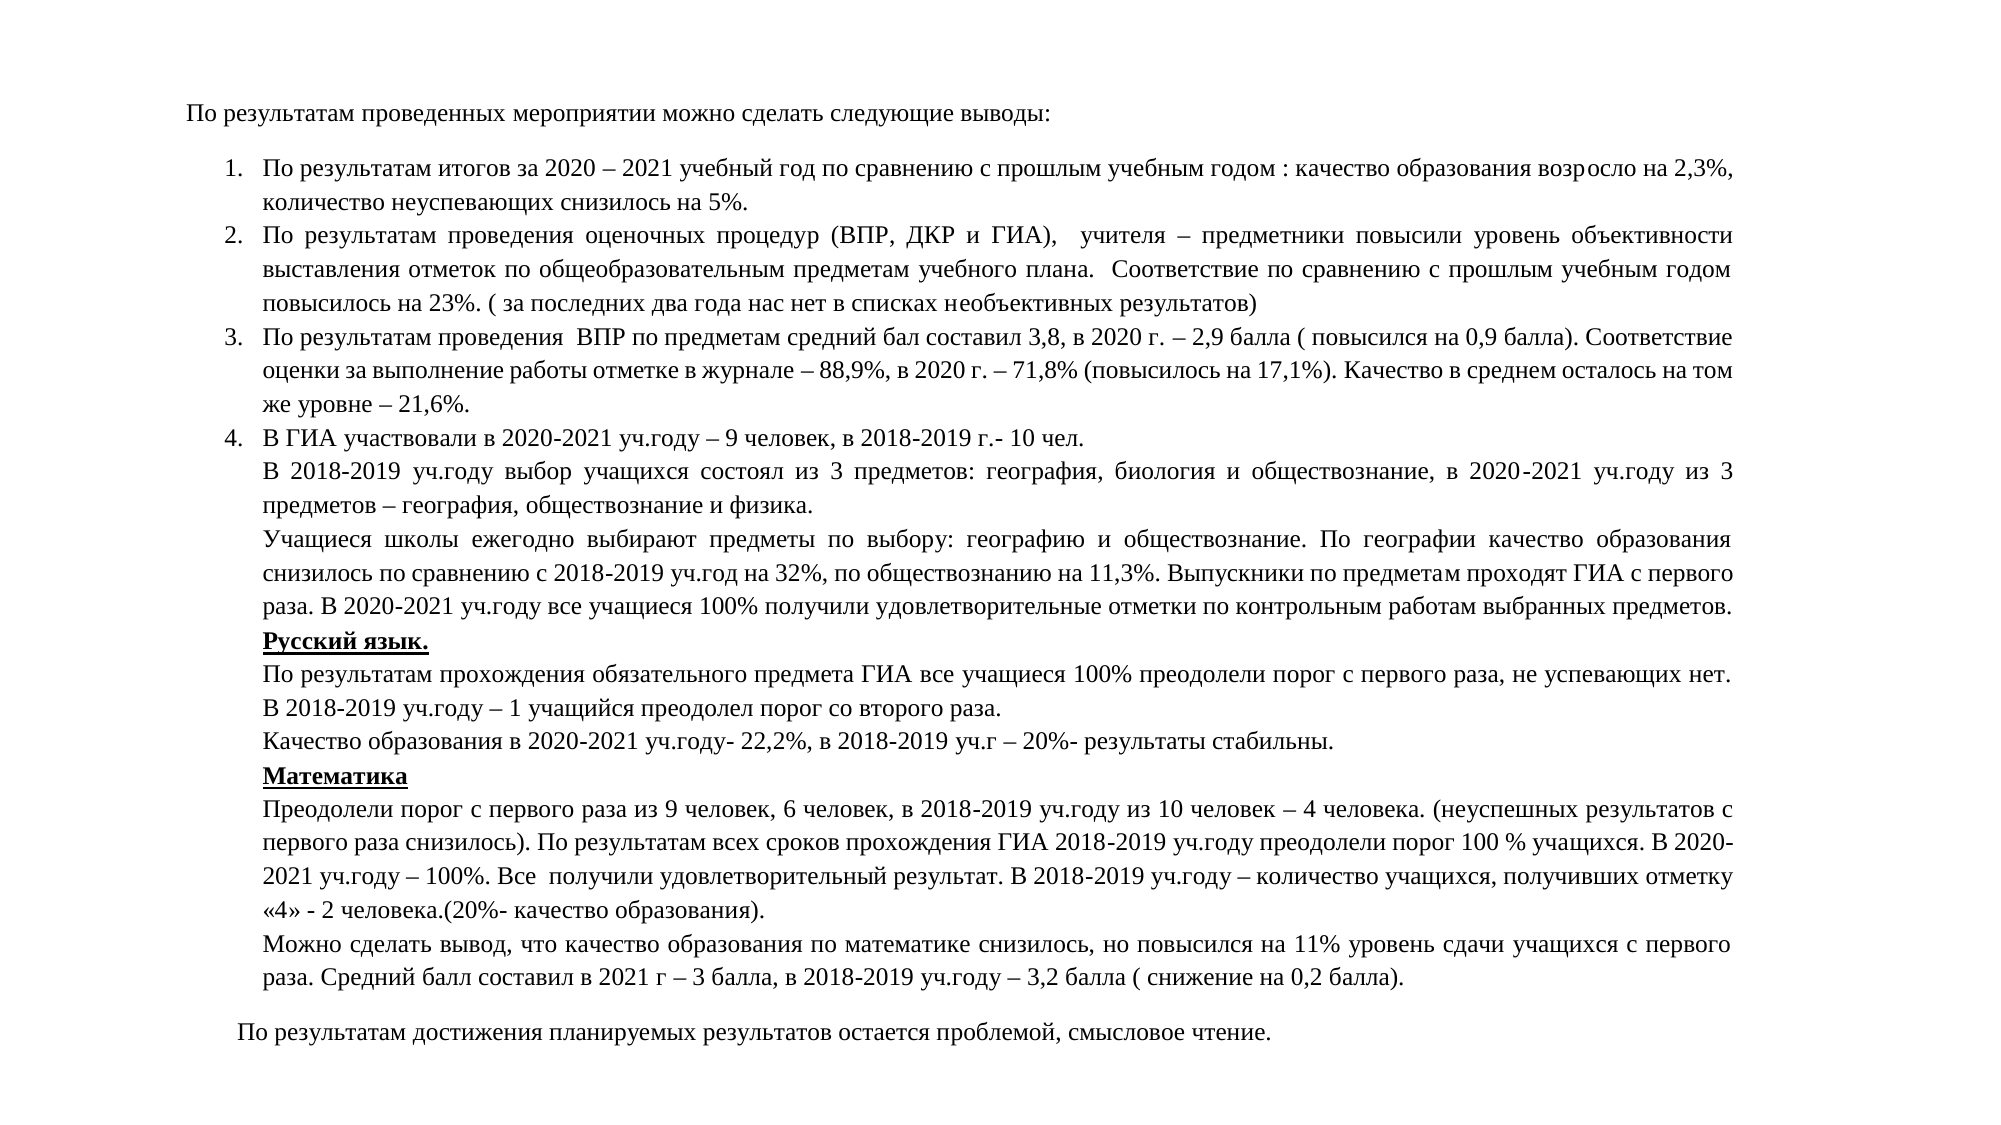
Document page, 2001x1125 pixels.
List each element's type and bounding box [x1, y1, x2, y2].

picture [185, 98, 1734, 1073]
